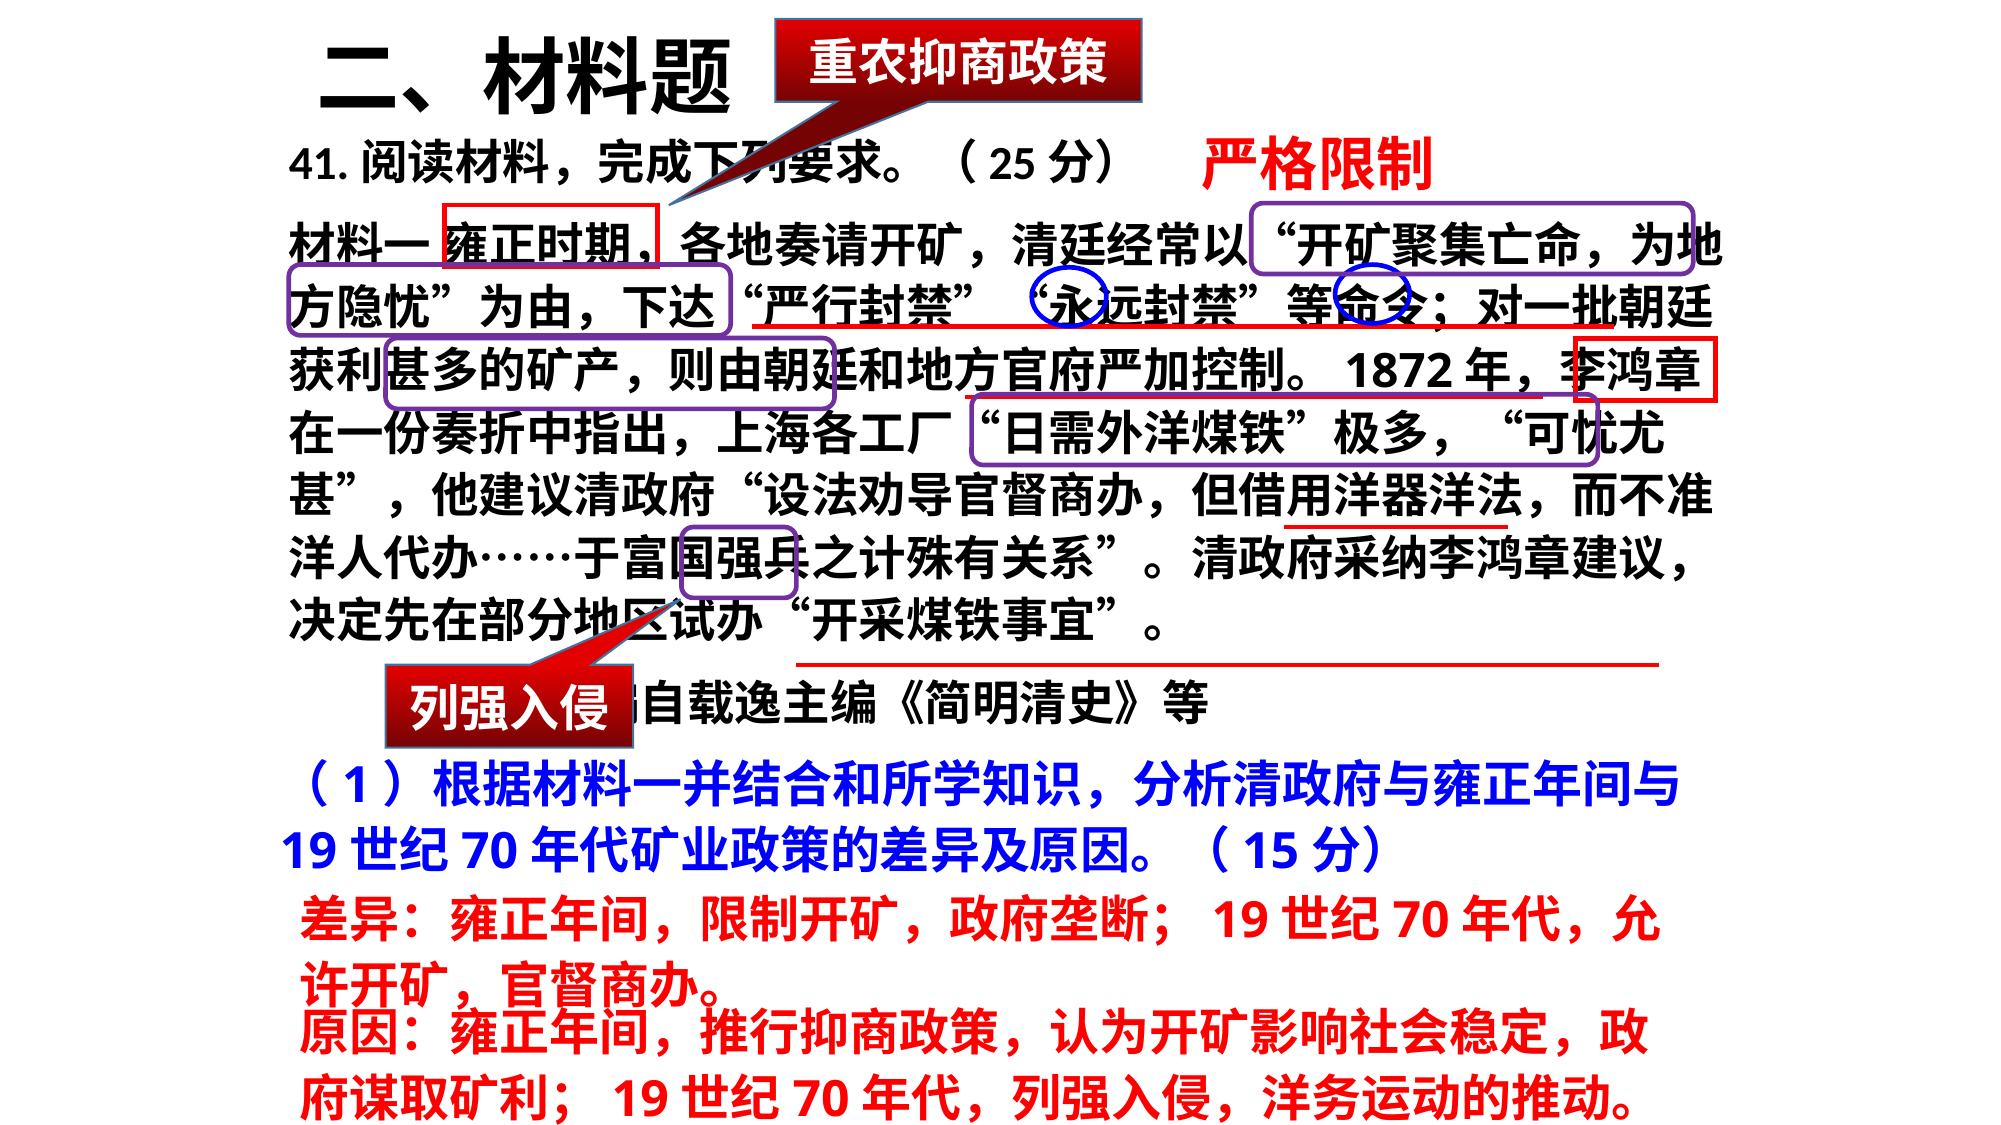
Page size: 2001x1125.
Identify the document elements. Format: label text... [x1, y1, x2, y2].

text_box 原因：雍正年间，推行抑商政策，认为开矿影响社会稳定，政府谋取矿利；19世纪70年代，列强入侵，洋务运动的推动。 [284, 986, 1704, 1125]
text_box 差异：雍正年间，限制开矿，政府垄断；19世纪70年代，允许开矿，官督商办。 [284, 873, 1704, 986]
text_box 列强入侵 [384, 598, 682, 749]
list 41.阅读材料，完成下列要求。（25分） 材料一 雍正时期，各地奏请开矿，清廷经常以“开矿聚集亡命，为地方隐忧”为由，下达“严行封禁”“永远封禁”等命令；对一批朝廷获利甚多的矿产，则由朝廷和地方官府严加控制。1872年，李鸿章在一份奏折中指出，上海各工厂“日需外洋煤铁”极多，“可忧尤甚”，他建议清政府“设法劝导官督商办，但借用洋器洋法，而不准洋人代办……于富国强兵之计殊有关系”。清政府采纳李鸿章建议，决定先在部分地区试办“开采煤铁事宜”。 ——摘编自载逸主编《简明清史》等 [273, 119, 1748, 743]
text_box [444, 204, 1716, 401]
text_box （1）根据材料一并结合和所学知识，分析清政府与雍正年间与19世纪70年代矿业政策的差异及原因。（15分） [265, 738, 1704, 886]
text_box [970, 401, 1599, 467]
title 二、材料题 [301, 21, 830, 119]
text_box [384, 337, 835, 410]
text_box 重农抑商政策 [668, 17, 1143, 204]
text_box 严格限制 [1170, 119, 1467, 204]
text_box [680, 525, 798, 599]
text_box [287, 263, 444, 337]
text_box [1031, 264, 1410, 327]
